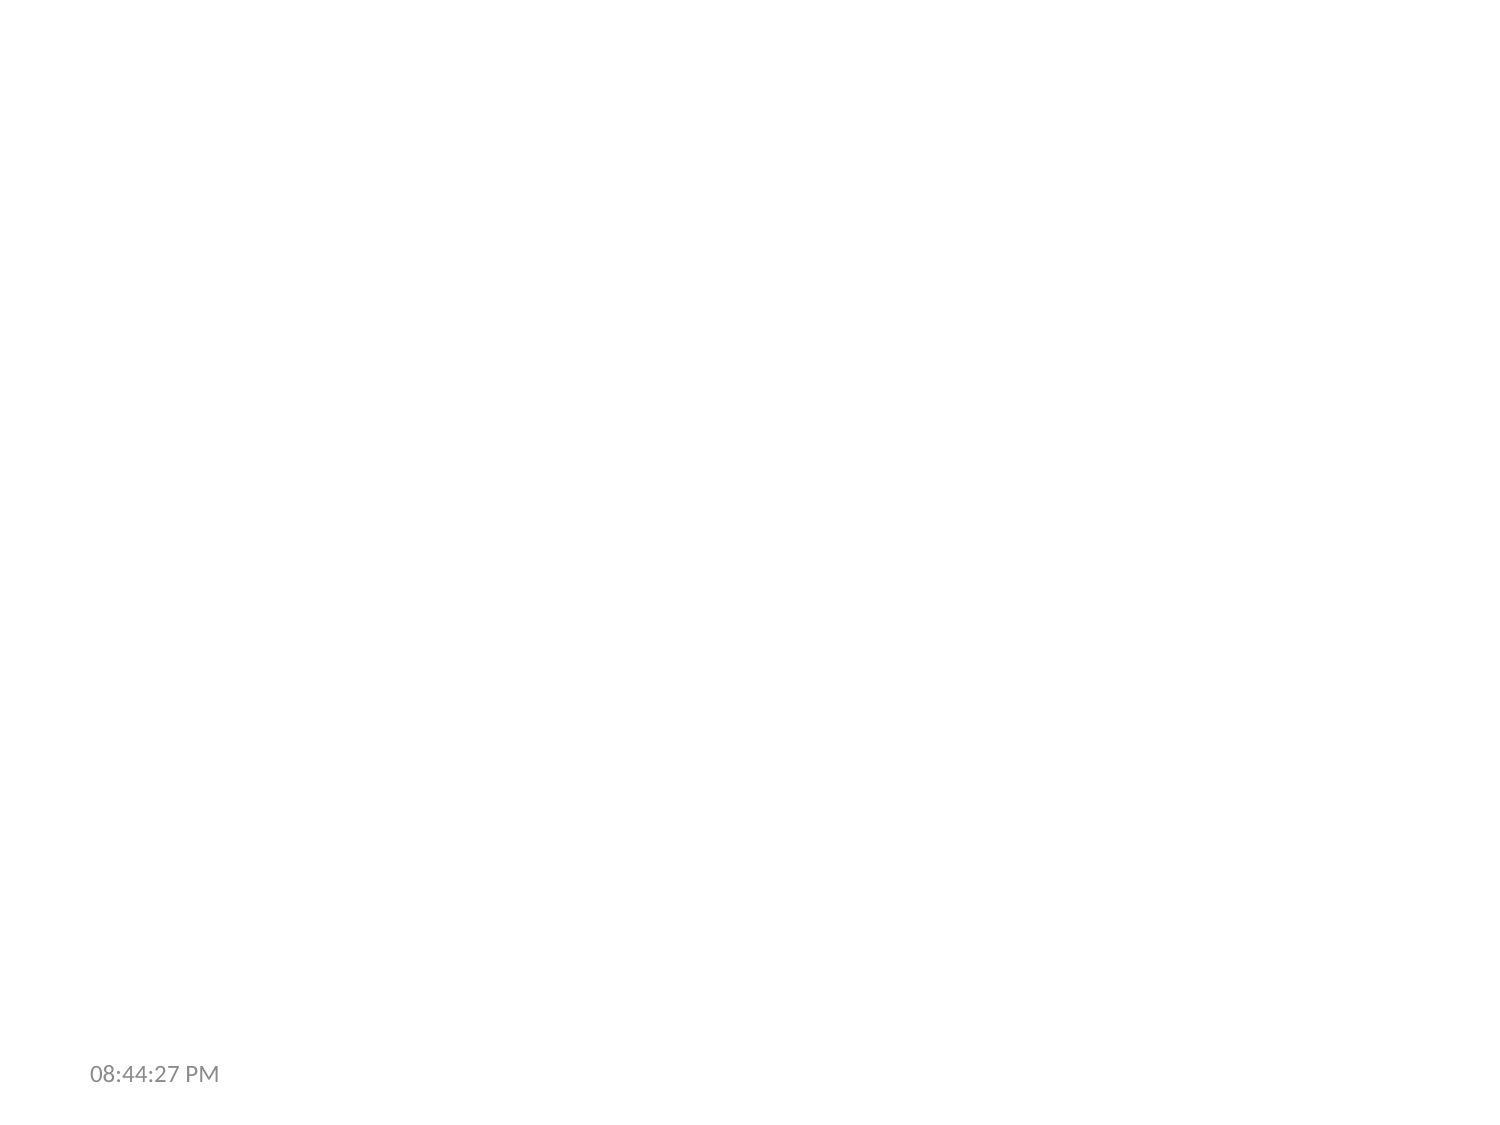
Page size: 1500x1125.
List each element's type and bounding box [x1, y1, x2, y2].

slide_number [75, 1042, 425, 1103]
